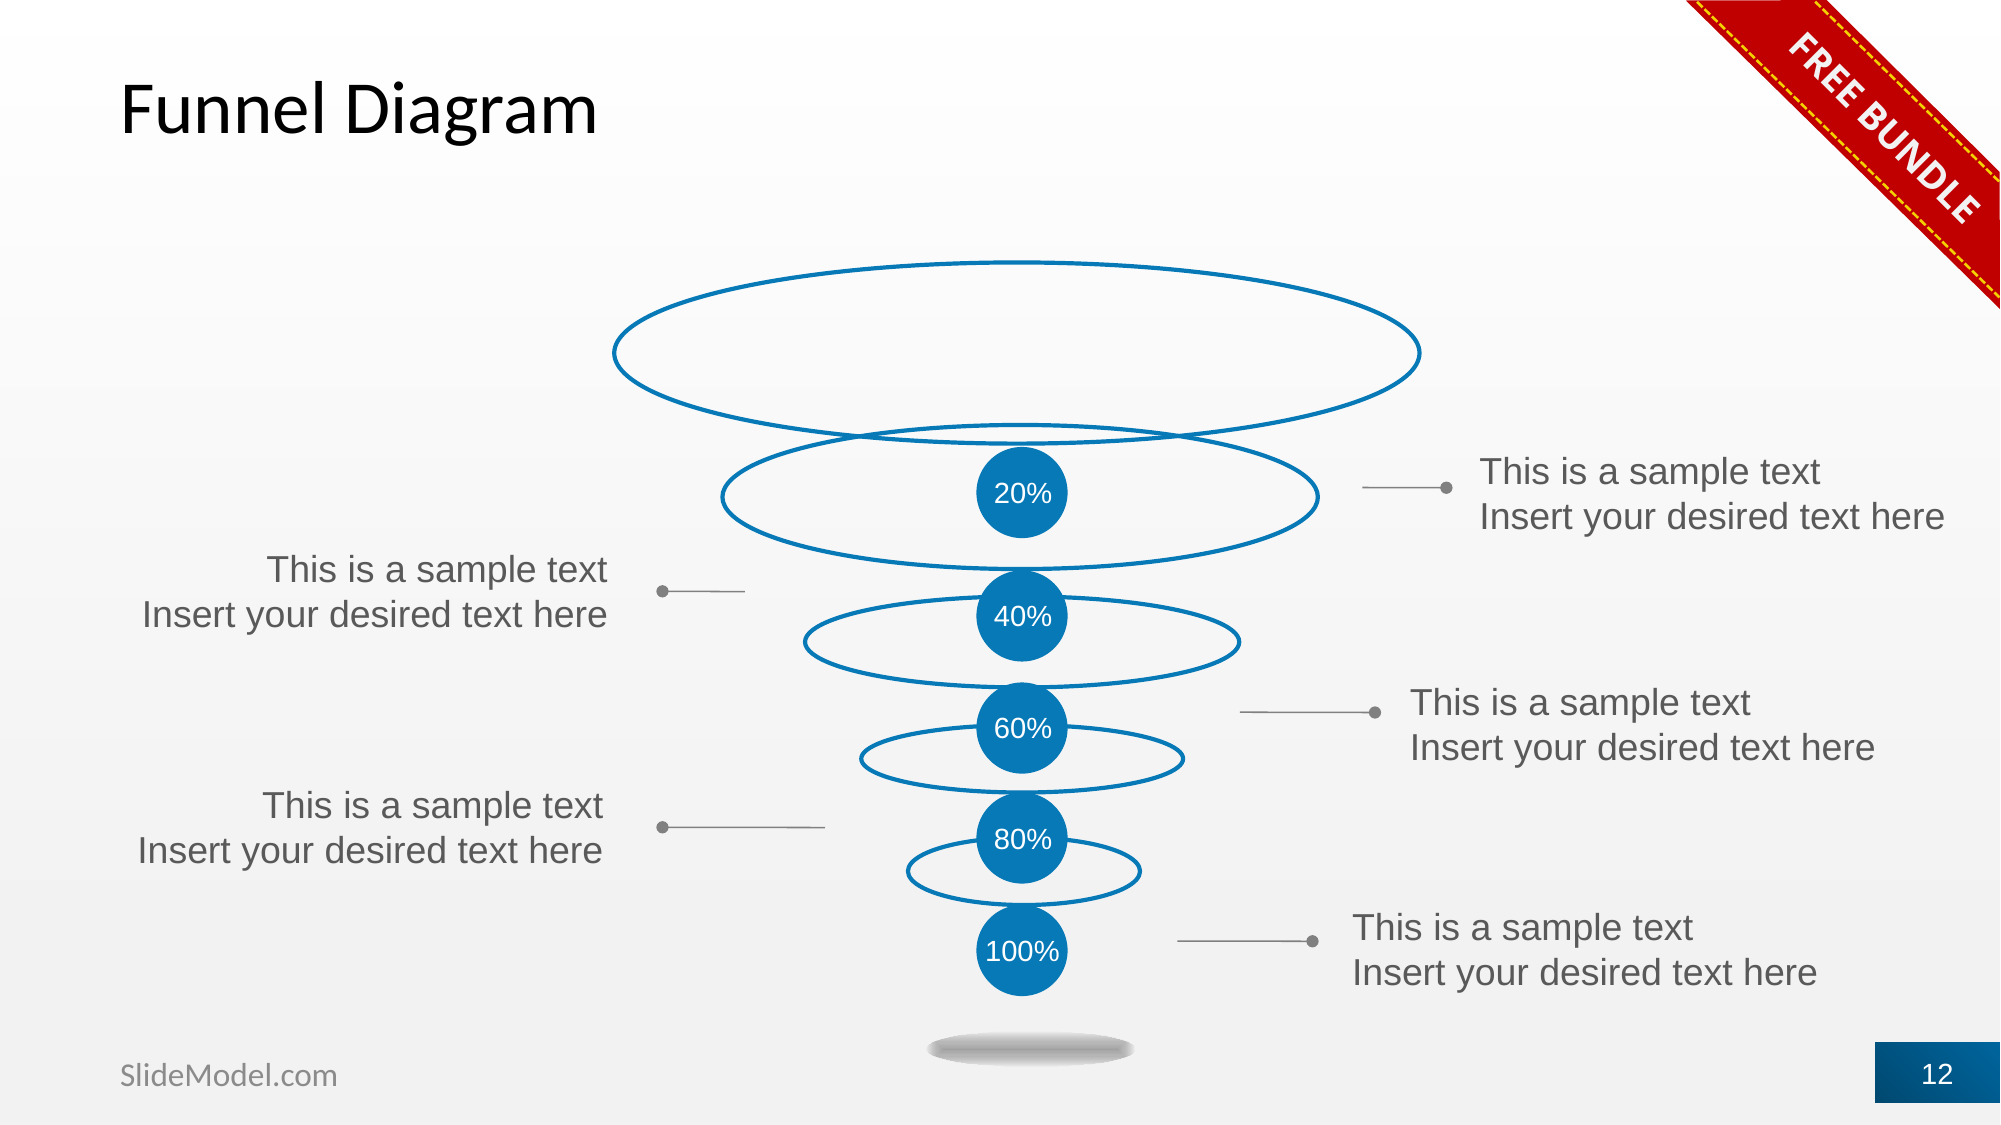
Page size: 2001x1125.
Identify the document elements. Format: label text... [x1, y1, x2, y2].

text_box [613, 262, 1420, 906]
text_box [976, 446, 1069, 539]
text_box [976, 570, 1069, 662]
title Funnel Diagram [99, 45, 1200, 162]
text_box This is a sample text Insert your desired text here [112, 537, 608, 642]
footer SlideModel.com [99, 1042, 734, 1103]
text_box This is a sample text Insert your desired text here [1337, 896, 1955, 1001]
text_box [1696, 0, 2000, 341]
slide_number 12 [1875, 1042, 2000, 1103]
text_box This is a sample text Insert your desired text here [1424, 671, 2000, 776]
text_box This is a sample text Insert your desired text here [108, 774, 608, 879]
text_box [925, 1030, 1136, 1067]
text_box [976, 792, 1069, 884]
text_box This is a sample text Insert your desired text here [1464, 439, 1975, 545]
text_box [976, 682, 1069, 774]
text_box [969, 904, 1076, 997]
